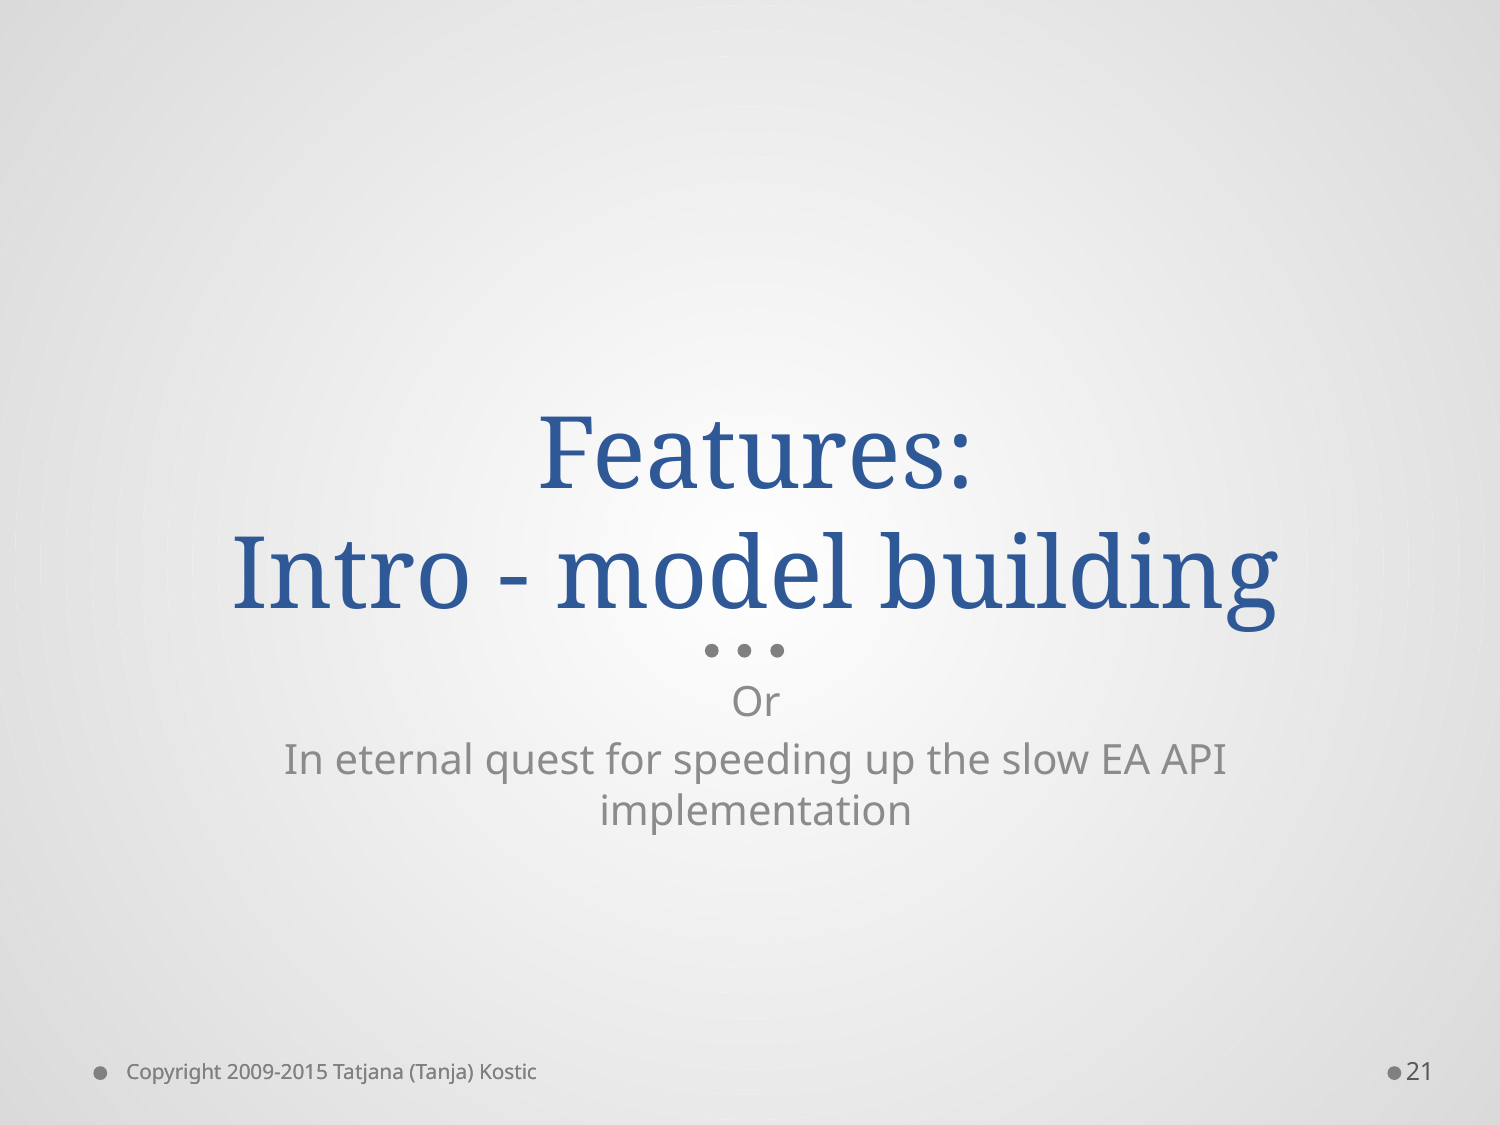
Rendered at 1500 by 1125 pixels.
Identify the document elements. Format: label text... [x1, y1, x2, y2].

title Features: Intro - model building [118, 224, 1394, 636]
slide_number 21 [1401, 1042, 1494, 1103]
list Or In eternal quest for speeding up the slow EA API implementation [118, 667, 1394, 854]
